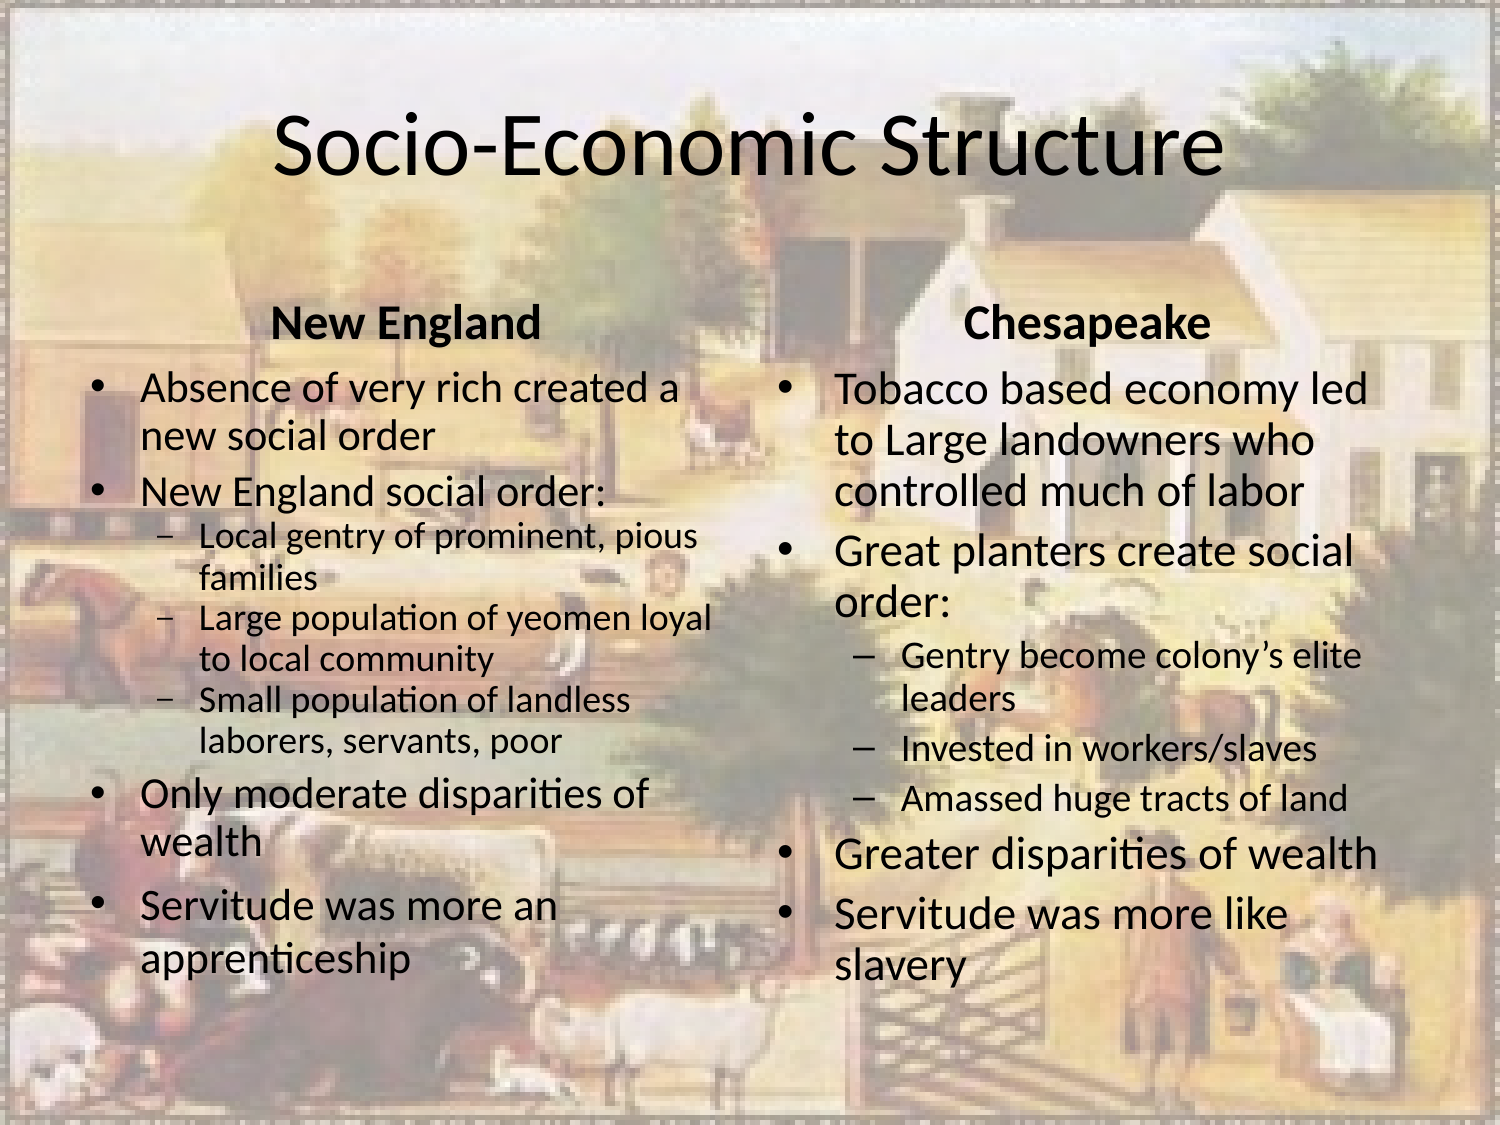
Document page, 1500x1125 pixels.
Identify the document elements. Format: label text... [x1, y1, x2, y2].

list New England [75, 251, 738, 356]
list Absence of very rich created a new social order New England social order: Local gentry of prominent, pious families Large population of yeomen loyal to local community Small population of landless laborers, servants, poor Only moderate disparities of wealth Servitude was more an apprenticeship [75, 356, 738, 1005]
title Socio-Economic Structure [75, 45, 1425, 233]
list Chesapeake [761, 251, 1425, 356]
list Tobacco based economy led to Large landowners who controlled much of labor Great planters create social order: Gentry become colony’s elite leaders Invested in workers/slaves Amassed huge tracts of land Greater disparities of wealth Servitude was more like slavery [761, 356, 1425, 1005]
